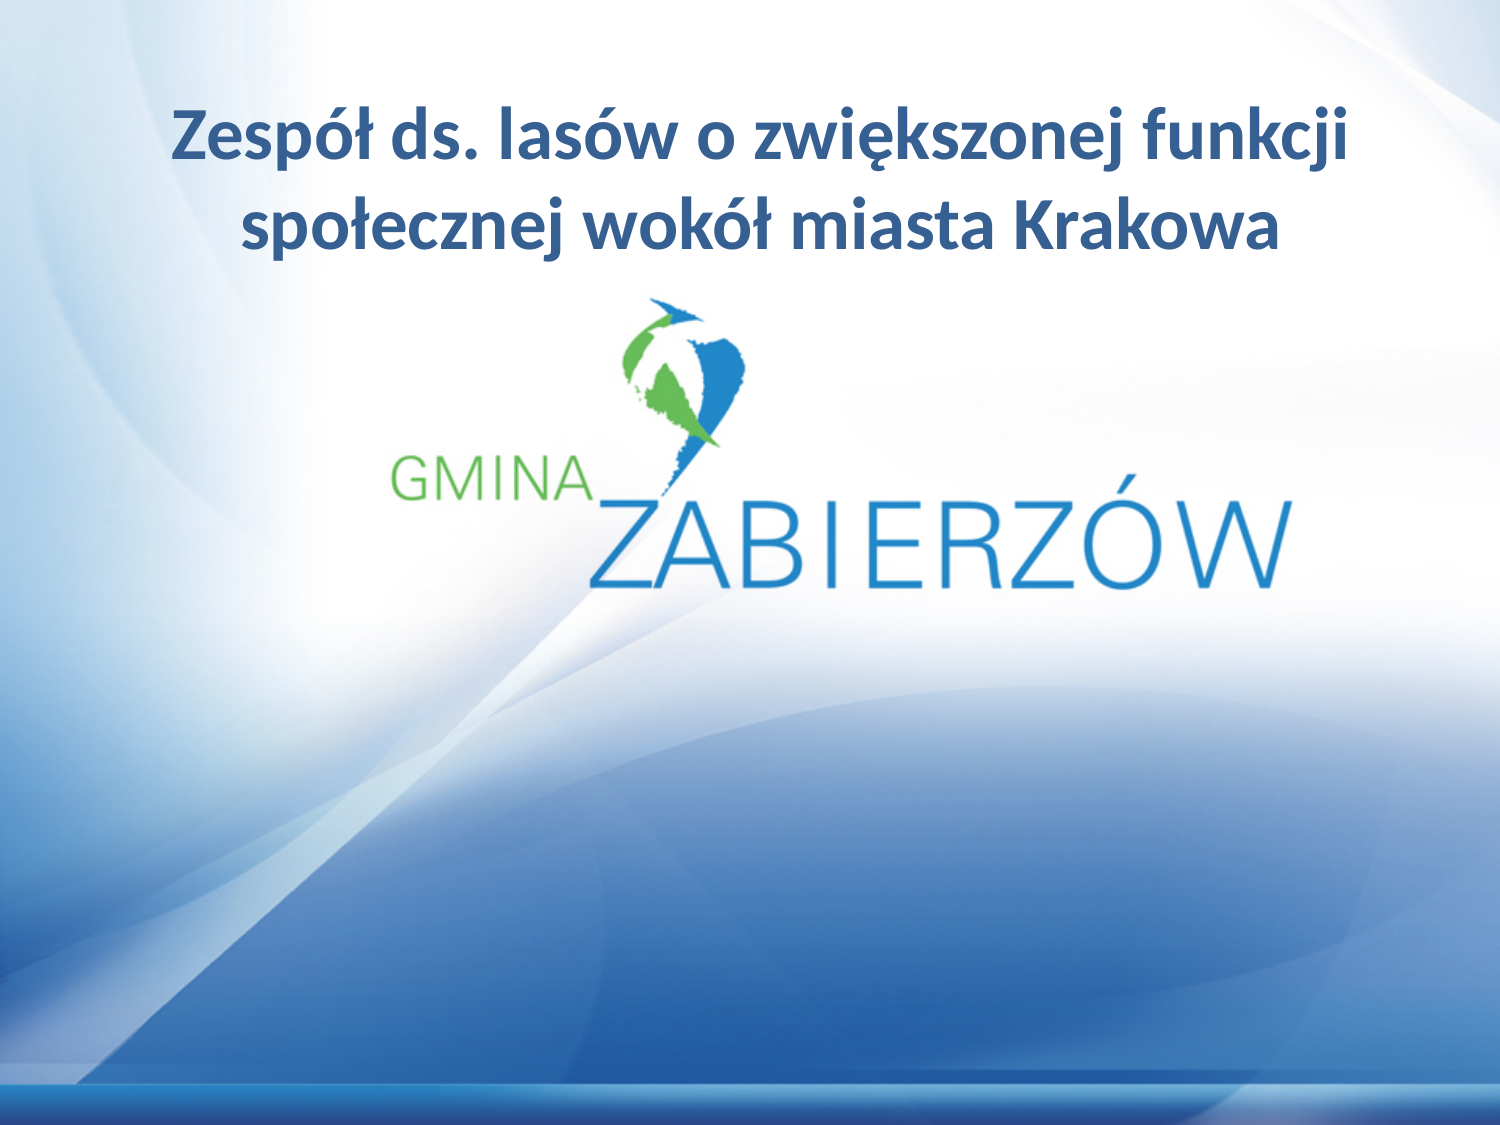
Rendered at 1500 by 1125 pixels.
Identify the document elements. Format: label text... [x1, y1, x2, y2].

title Zespół ds. lasów o zwiększonej funkcji społecznej wokół miasta Krakowa [123, 54, 1399, 296]
picture [0, 0, 1500, 1125]
